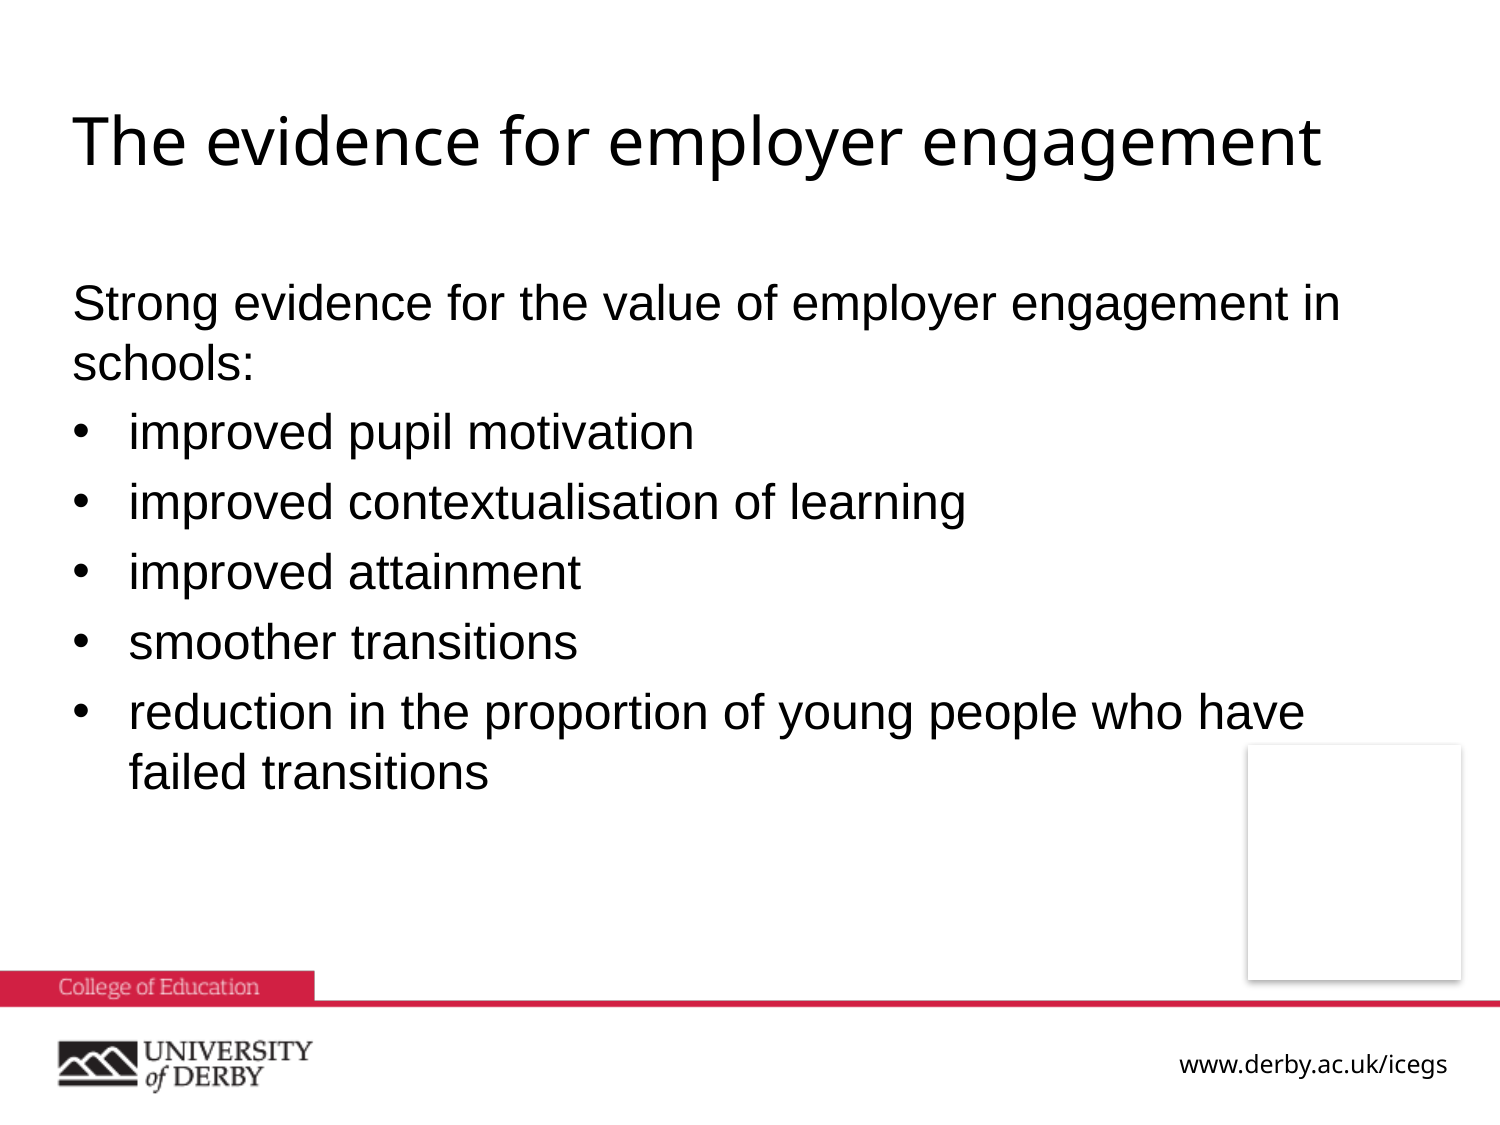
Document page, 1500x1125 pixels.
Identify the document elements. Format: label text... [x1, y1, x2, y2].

title The evidence for employer engagement [57, 45, 1425, 233]
list Strong evidence for the value of employer engagement in schools: improved pupil motivation improved contextualisation of learning improved attainment smoother transitions reduction in the proportion of young people who have failed transitions [57, 262, 1425, 934]
